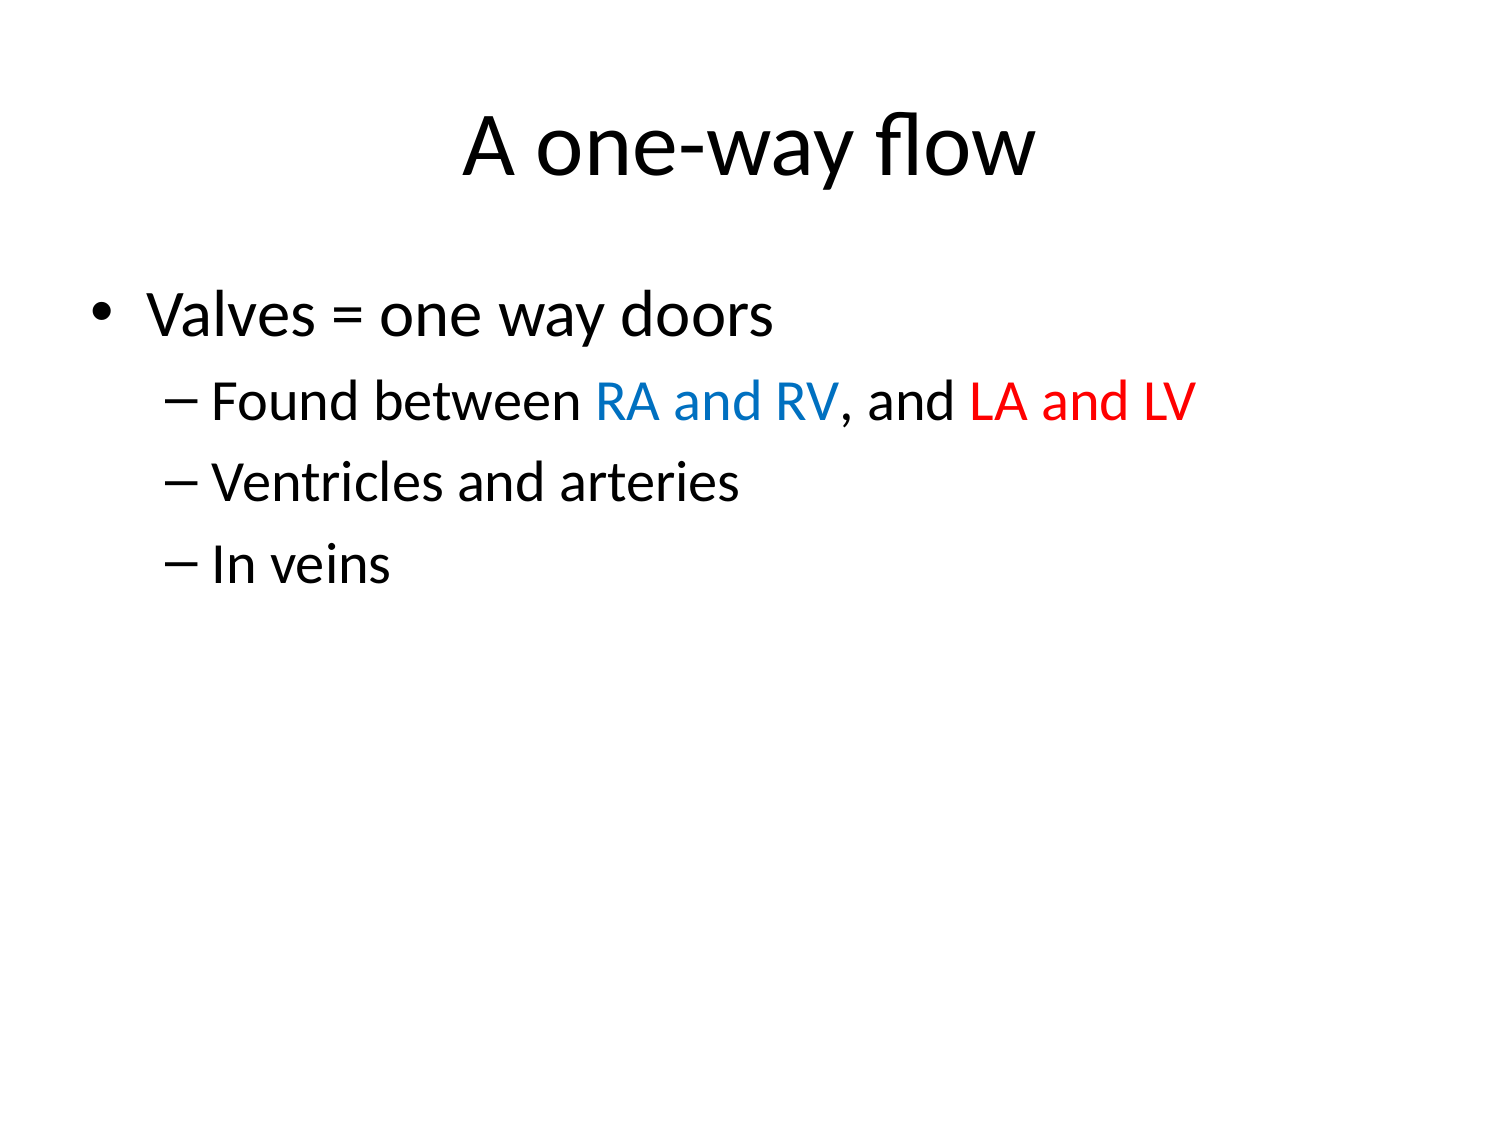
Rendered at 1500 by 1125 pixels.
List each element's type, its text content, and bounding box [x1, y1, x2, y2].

list Valves = one way doors Found between RA and RV, and LA and LV Ventricles and arteries In veins [75, 262, 1425, 613]
title A one-way flow [75, 45, 1425, 233]
